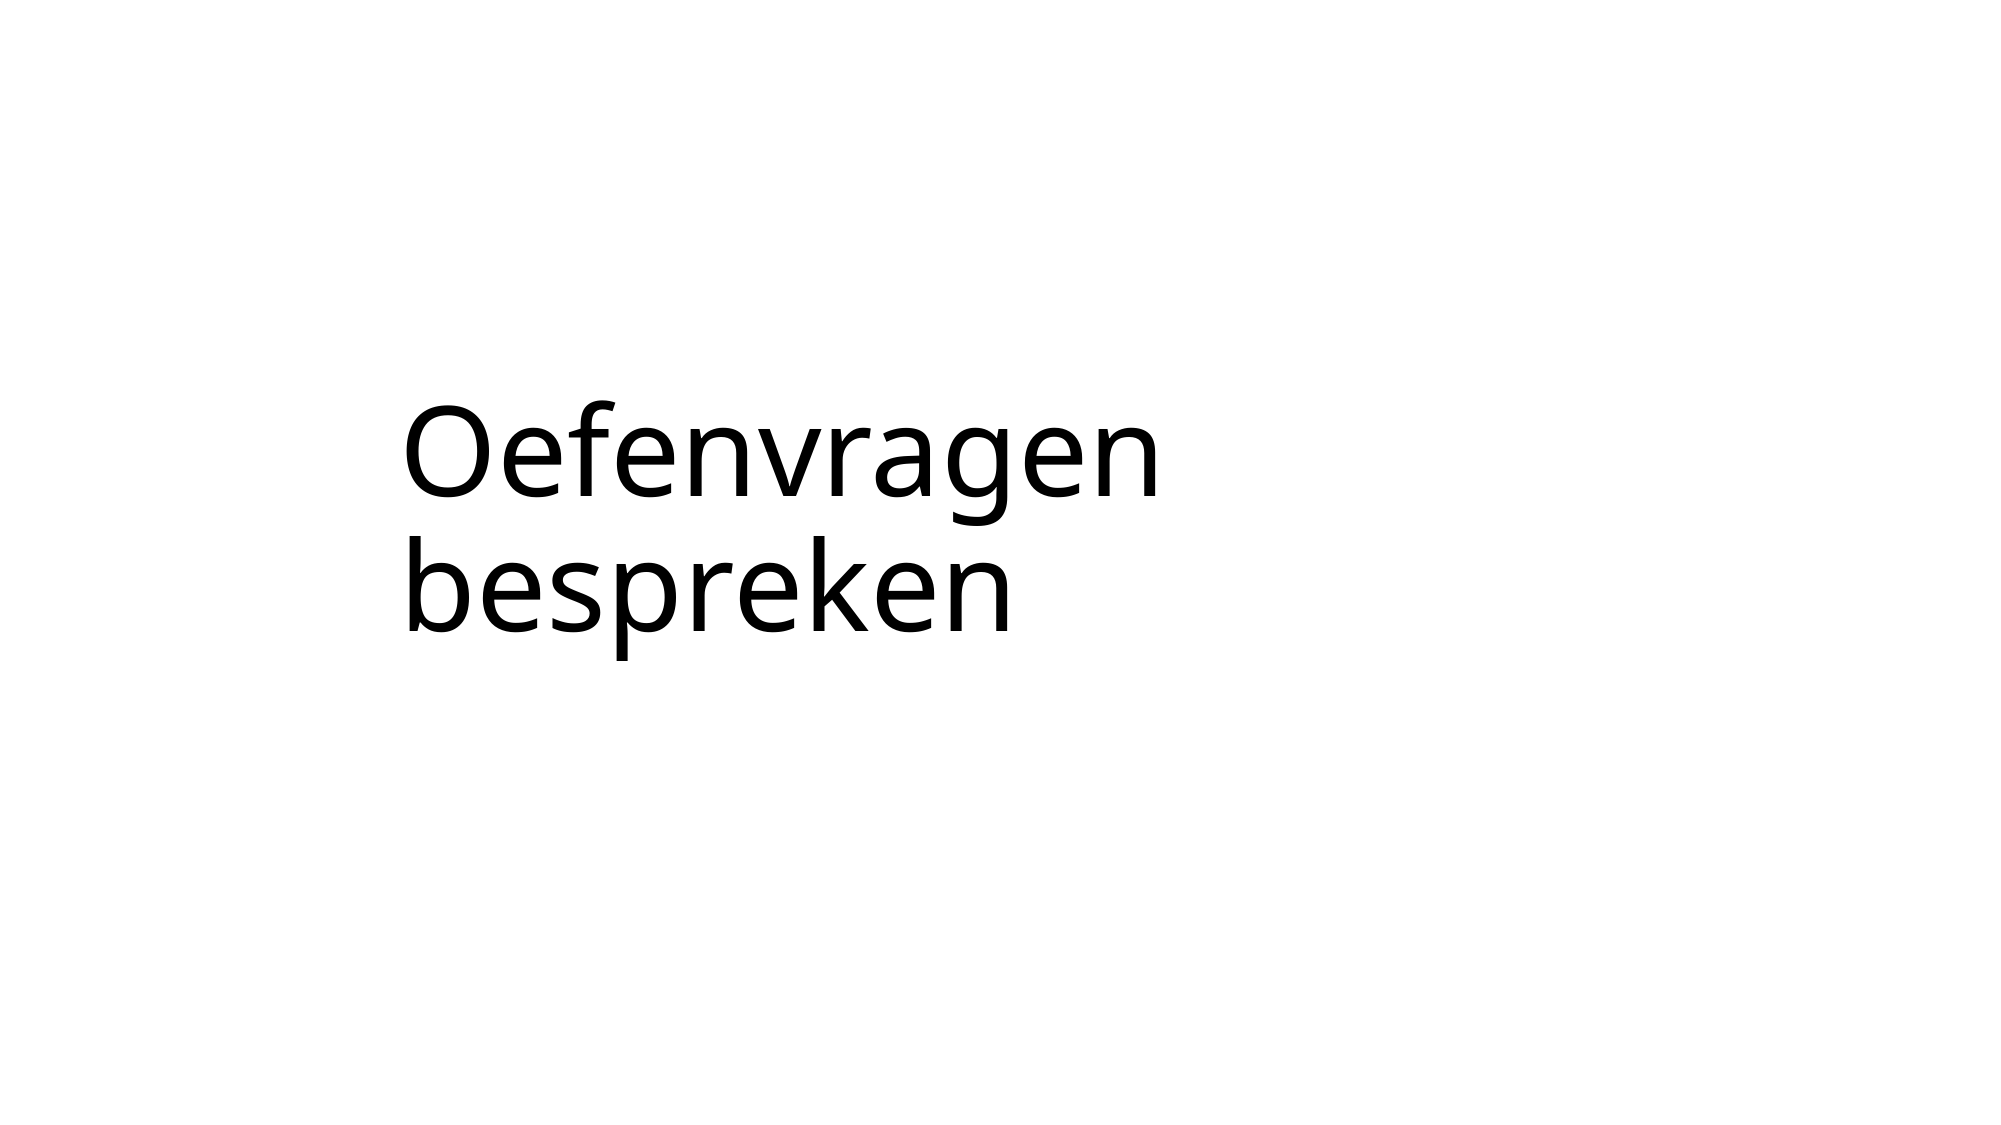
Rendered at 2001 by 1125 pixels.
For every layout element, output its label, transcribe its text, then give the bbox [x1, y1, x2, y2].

title Oefenvragen bespreken [384, 451, 1727, 597]
